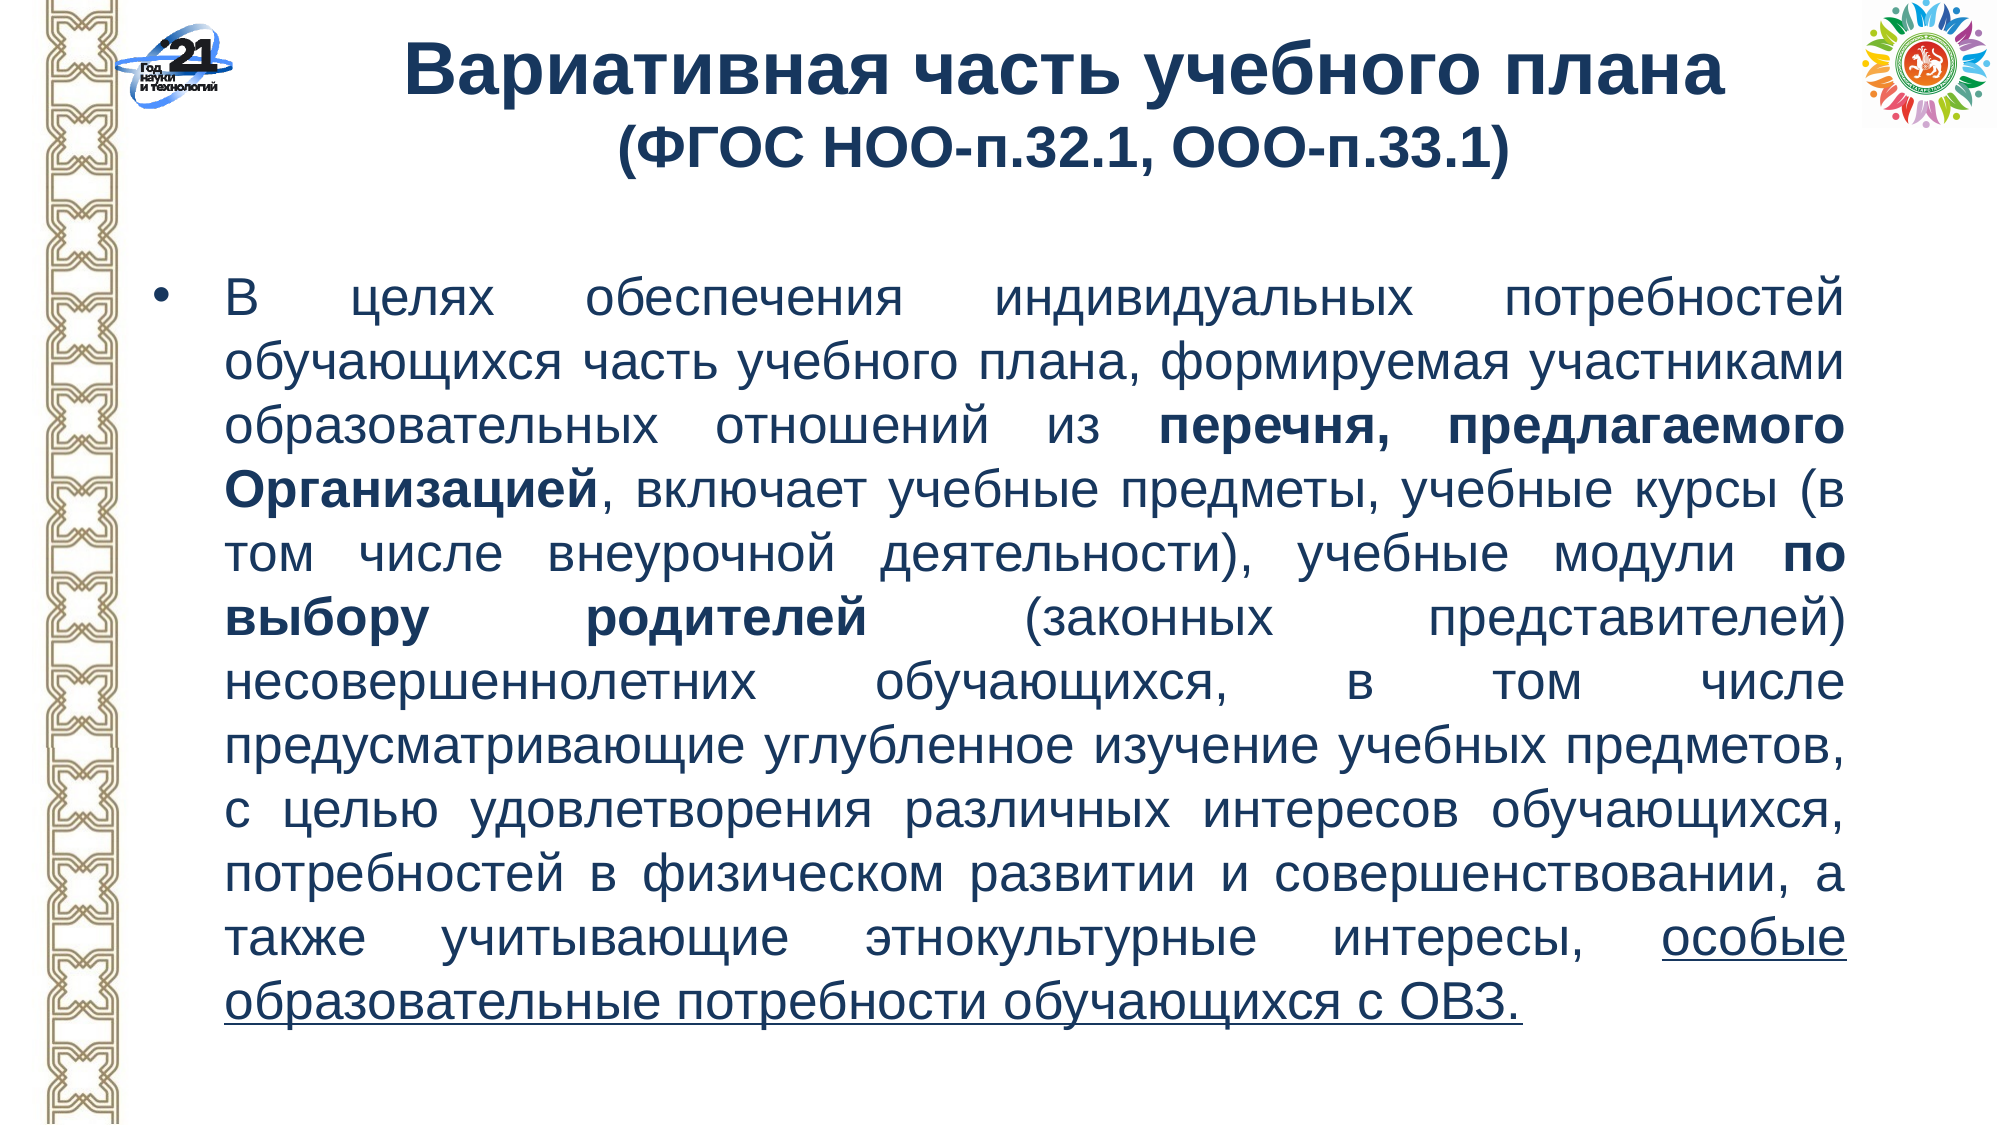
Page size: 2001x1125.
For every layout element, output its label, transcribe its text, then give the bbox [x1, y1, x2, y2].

picture [0, 0, 2001, 1125]
title Вариативная часть учебного плана (ФГОС НОО-п.32.1, ООО-п.33.1) [240, 5, 1889, 194]
list В целях обеспечения индивидуальных потребностей обучающихся часть учебного плана, формируемая участниками образовательных отношений из перечня, предлагаемого Организацией, включает учебные предметы, учебные курсы (в том числе внеурочной деятельности), учебные модули по выбору родителей (законных представителей) несовершеннолетних обучающихся, в том числе предусматривающие углубленное изучение учебных предметов, с целью удовлетворения различных интересов обучающихся, потребностей в физическом развитии и совершенствовании, а также учитывающие этнокультурные интересы, особые образовательные потребности обучающихся с ОВЗ. [137, 254, 1863, 1053]
